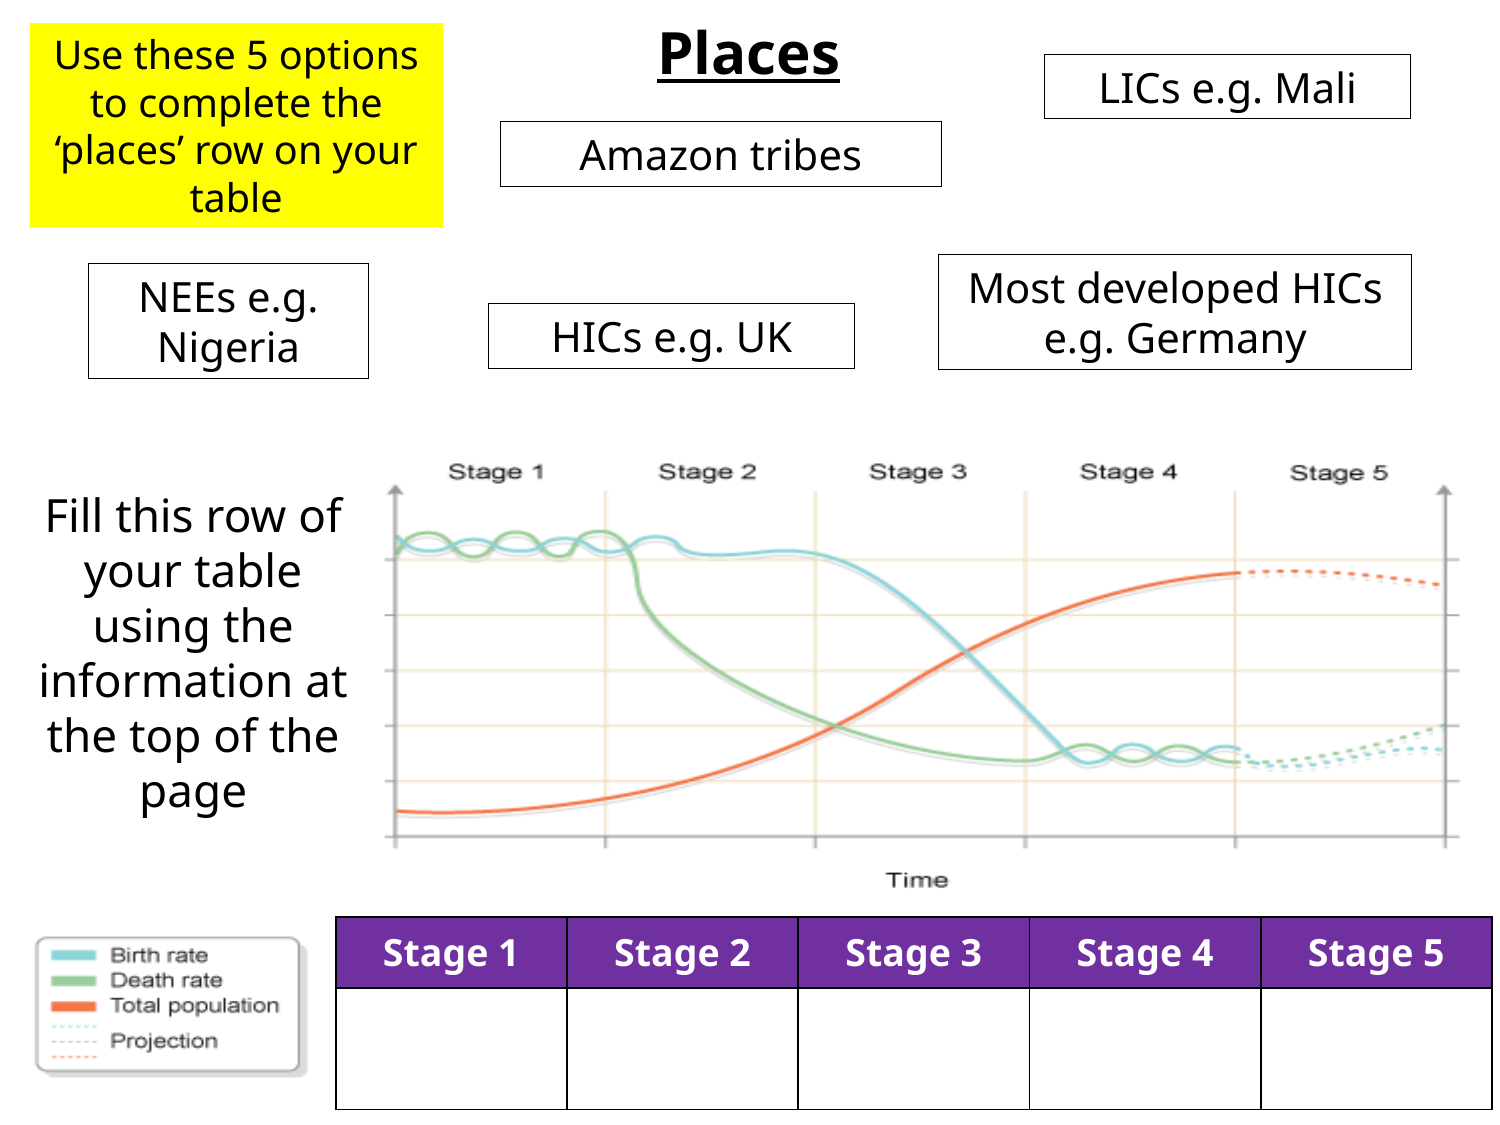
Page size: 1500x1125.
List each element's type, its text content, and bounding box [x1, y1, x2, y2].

table_header Stage 4 [1030, 918, 1260, 987]
table_header Stage 1 [337, 918, 566, 987]
table_cell [1030, 989, 1260, 1109]
table_cell [337, 989, 566, 1109]
table_cell [1262, 989, 1491, 1109]
text_box Places [0, 8, 1498, 94]
table_cell [568, 989, 797, 1109]
text_box Amazon tribes [500, 121, 942, 187]
text_box Most developed HICs e.g. Germany [938, 254, 1412, 370]
table_header Stage 3 [799, 918, 1029, 987]
picture [384, 444, 1461, 898]
table_header Stage 2 [568, 918, 797, 987]
text_box Use these 5 options to complete the ‘places’ row on your table [29, 23, 443, 228]
text_box LICs e.g. Mali [1044, 54, 1411, 119]
table_header Stage 5 [1262, 918, 1491, 987]
text_box HICs e.g. UK [488, 303, 855, 369]
text_box Fill this row of your table using the information at the top of the page [13, 479, 374, 825]
table_cell [799, 989, 1029, 1109]
picture [20, 916, 320, 1097]
text_box NEEs e.g. Nigeria [88, 263, 369, 379]
